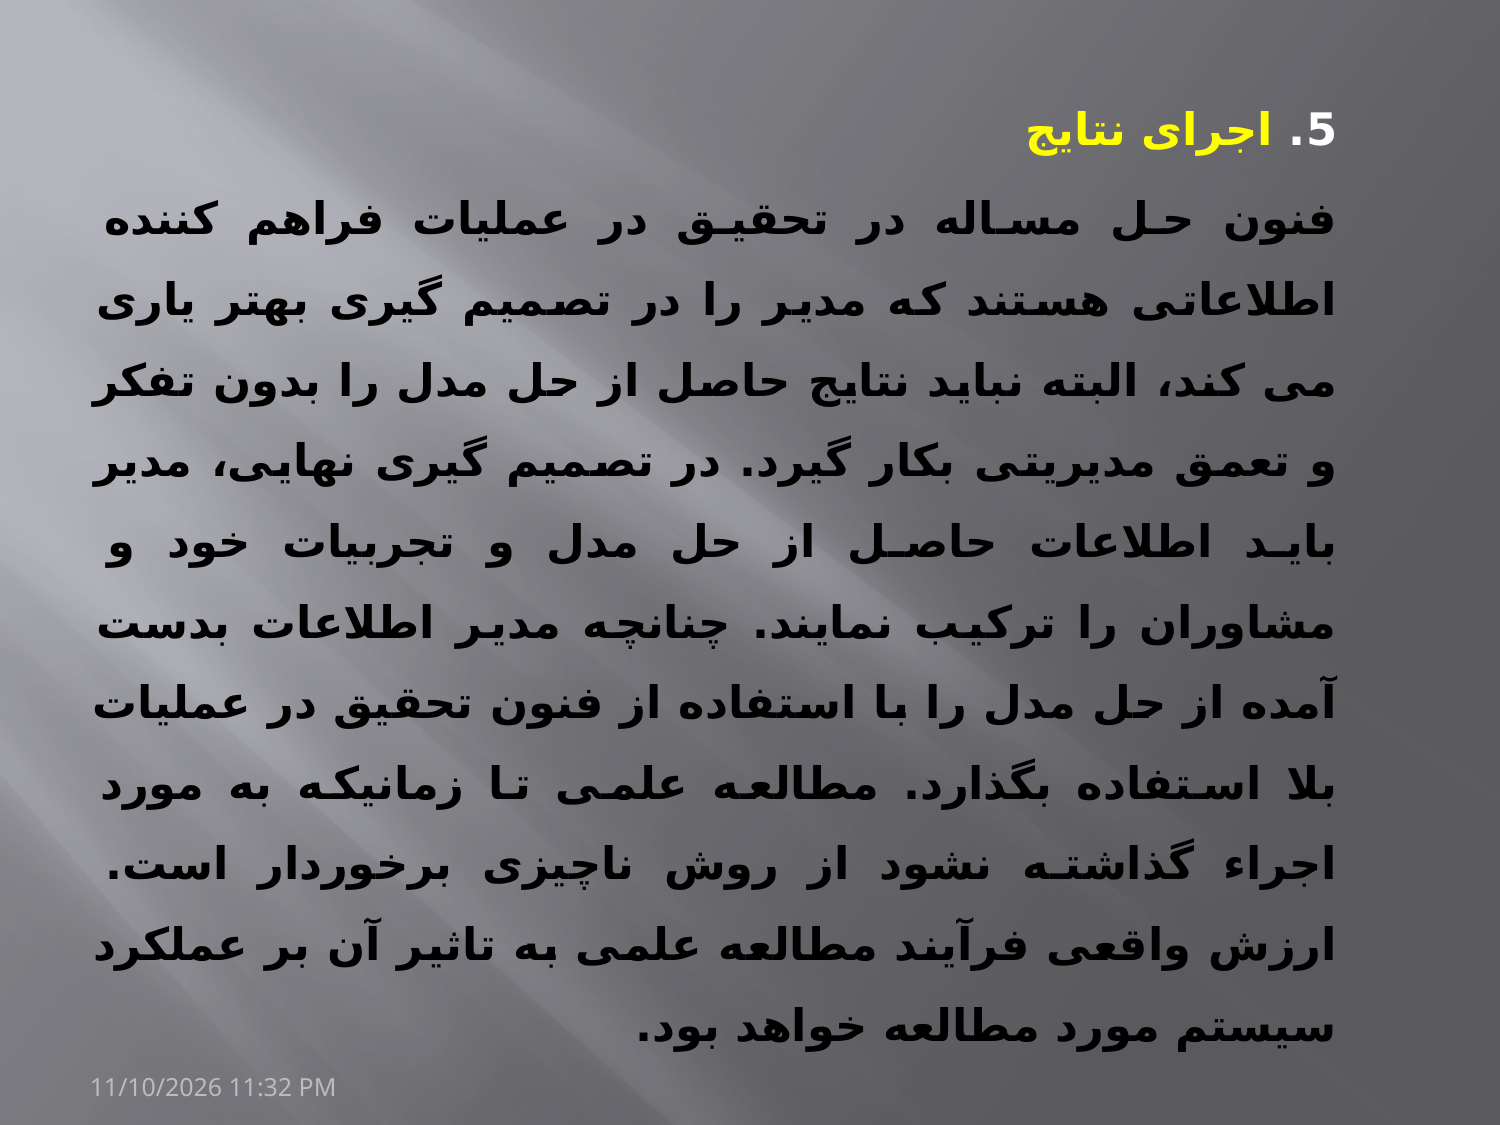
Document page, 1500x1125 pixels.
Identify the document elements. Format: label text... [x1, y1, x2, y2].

slide_number 20/مارس/1 [75, 1052, 425, 1113]
list 5. اجرای نتایج فنون حل مساله در تحقیق در عملیات فراهم کننده اطلاعاتی هستند که مدیر را در تصمیم گیری بهتر یاری می کند، البته نباید نتایج حاصل از حل مدل را بدون تفکر و تعمق مدیریتی بکار گیرد. در تصمیم گیری نهایی، مدیر باید اطلاعات حاصل از حل مدل و تجربیات خود و مشاوران را ترکیب نمایند. چنانچه مدیر اطلاعات بدست آمده از حل مدل را با استفاده از فنون تحقیق در عملیات بلا استفاده بگذارد. مطالعه علمی تا زمانیکه به مورد اجراء گذاشته نشود از روش ناچیزی برخوردار است. ارزش واقعی فرآیند مطالعه علمی به تاثیر آن بر عملکرد سیستم مورد مطالعه خواهد بود. [76, 66, 1427, 1059]
